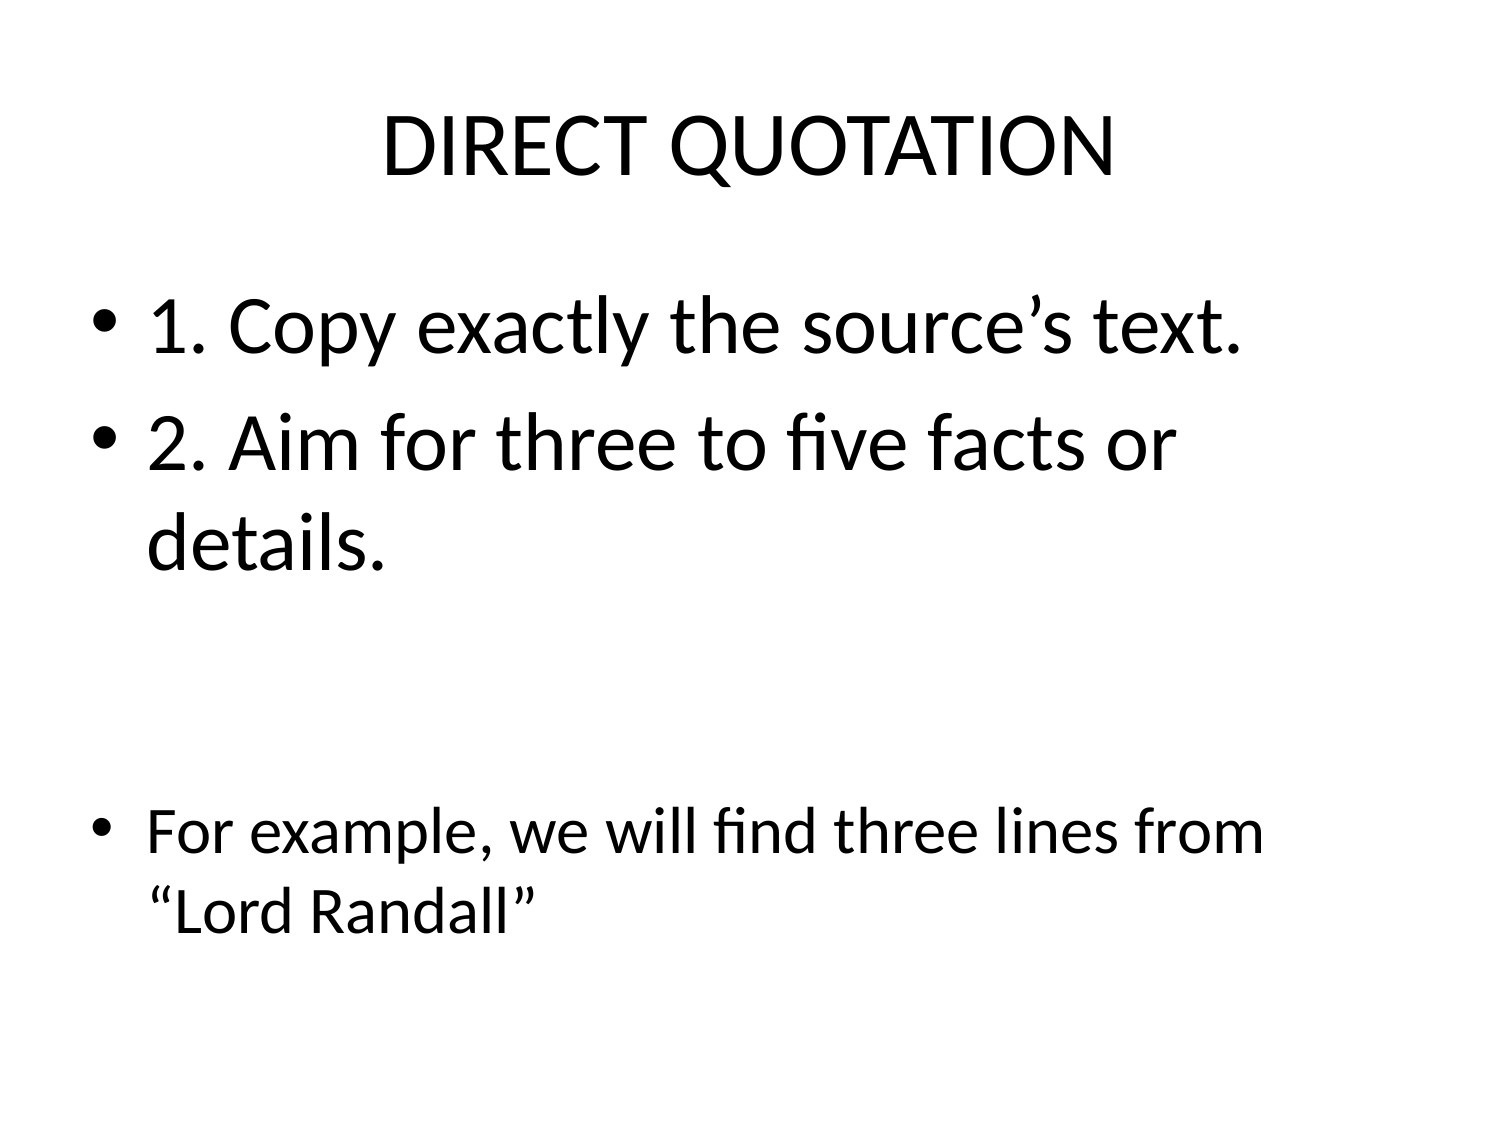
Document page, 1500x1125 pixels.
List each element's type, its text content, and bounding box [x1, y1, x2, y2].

title DIRECT QUOTATION [75, 45, 1425, 233]
list 1. Copy exactly the source’s text. 2. Aim for three to five facts or details. For example, we will find three lines from “Lord Randall” [75, 262, 1425, 1005]
